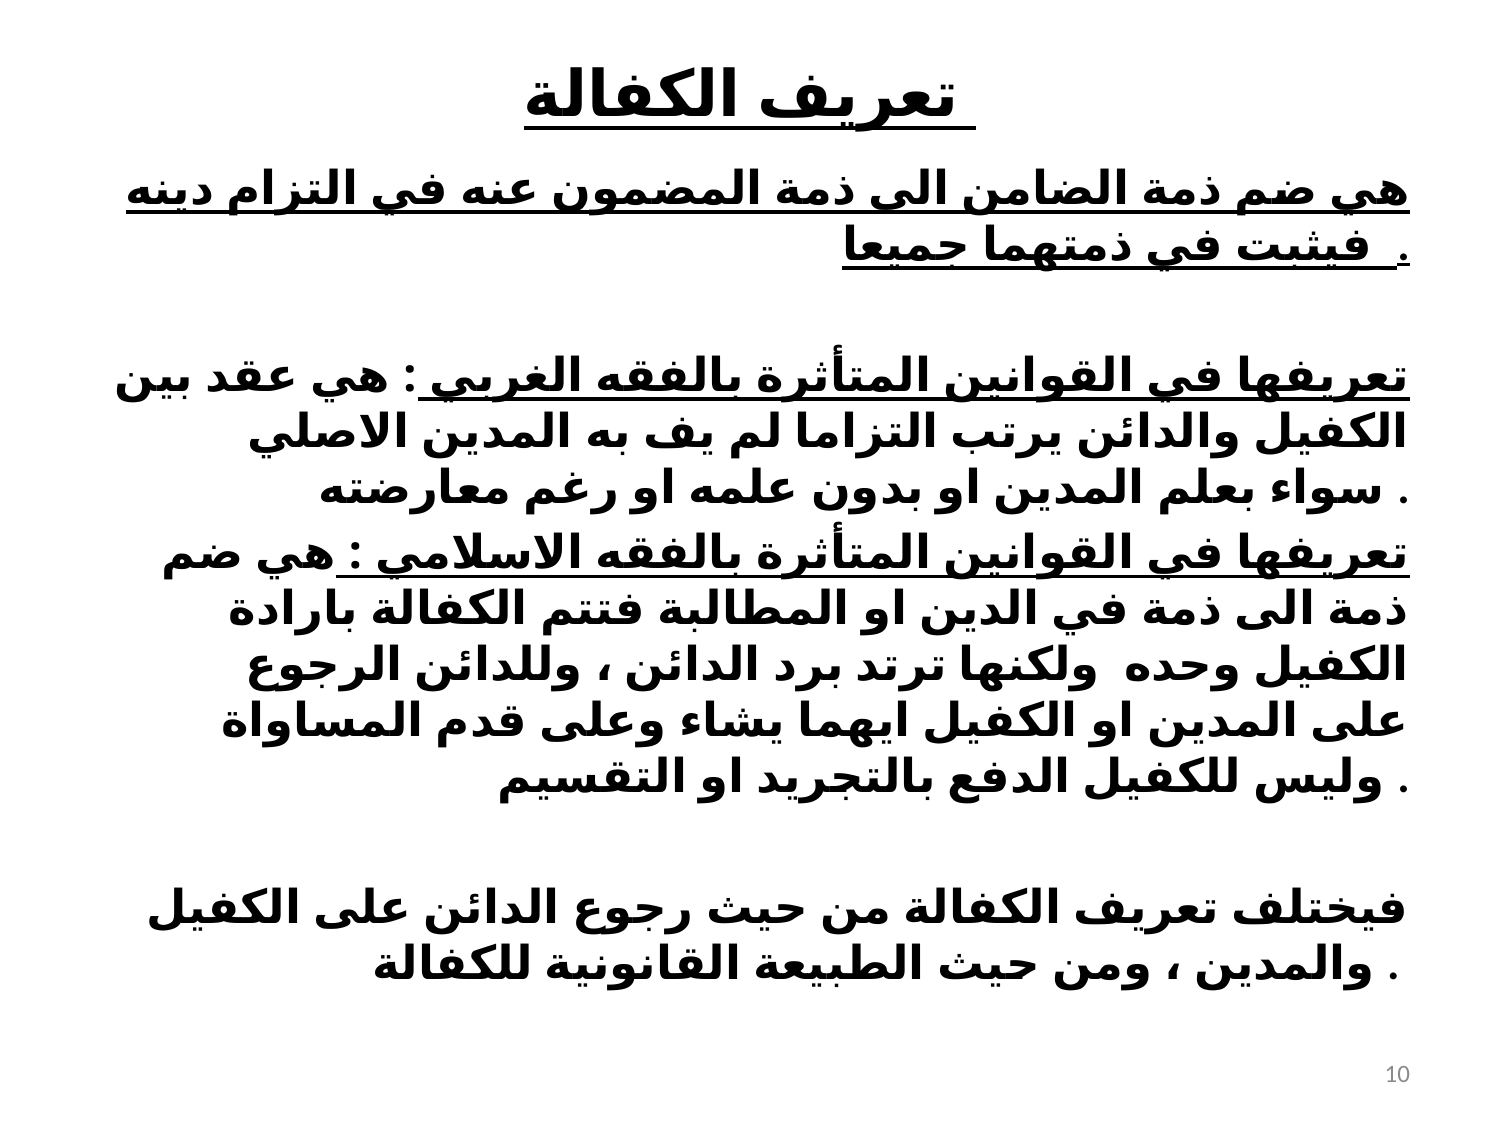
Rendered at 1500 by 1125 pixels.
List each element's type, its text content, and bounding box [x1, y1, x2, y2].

list هي ضم ذمة الضامن الى ذمة المضمون عنه في التزام دينه فيثبت في ذمتهما جميعا . تعريفها في القوانين المتأثرة بالفقه الغربي : هي عقد بين الكفيل والدائن يرتب التزاما لم يف به المدين الاصلي سواء بعلم المدين او بدون علمه او رغم معارضته . تعريفها في القوانين المتأثرة بالفقه الاسلامي : هي ضم ذمة الى ذمة في الدين او المطالبة فتتم الكفالة بارادة الكفيل وحده ولكنها ترتد برد الدائن ، وللدائن الرجوع على المدين او الكفيل ايهما يشاء وعلى قدم المساواة وليس للكفيل الدفع بالتجريد او التقسيم . فيختلف تعريف الكفالة من حيث رجوع الدائن على الكفيل والمدين ، ومن حيث الطبيعة القانونية للكفالة . [75, 149, 1425, 1005]
title تعريف الكفالة [75, 45, 1425, 138]
slide_number 10 [1074, 1042, 1425, 1103]
